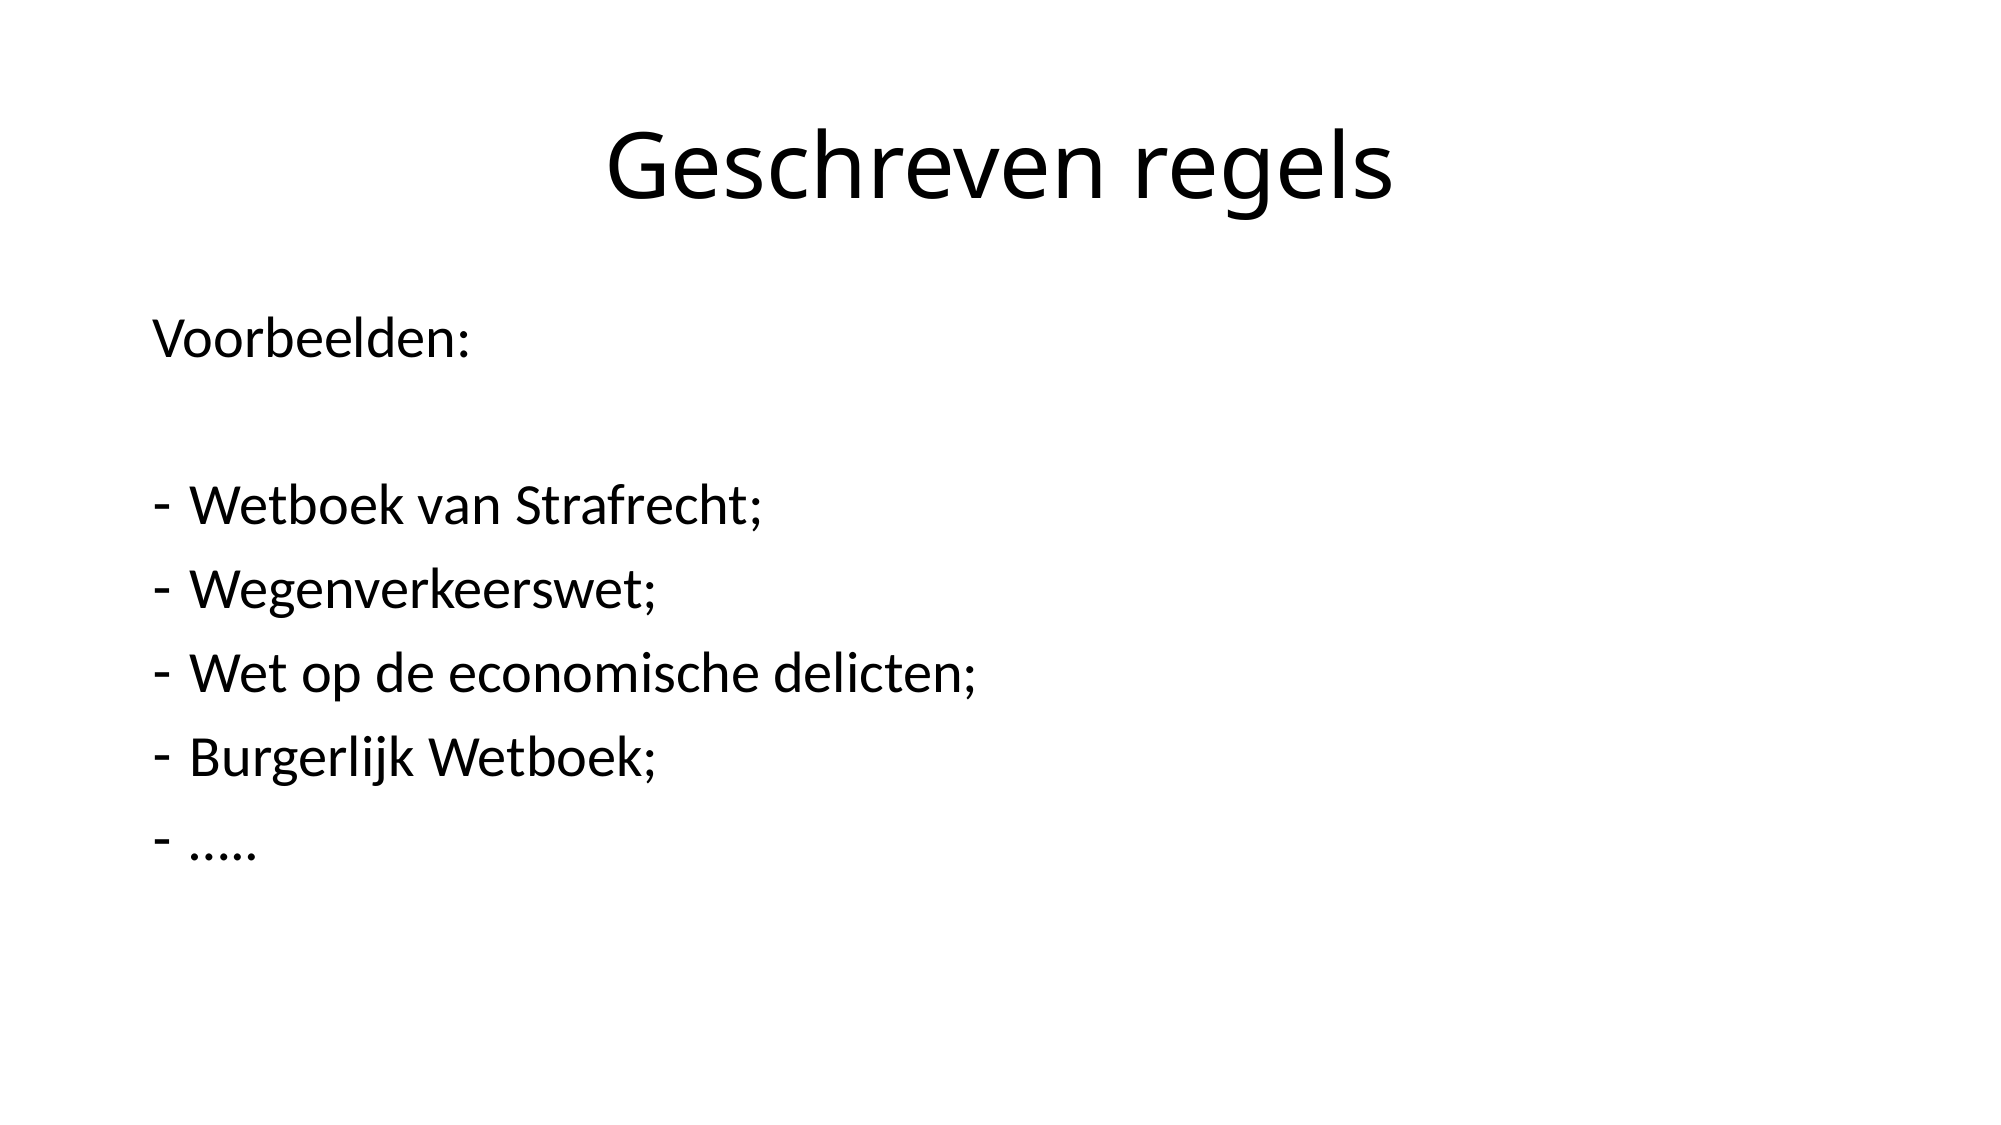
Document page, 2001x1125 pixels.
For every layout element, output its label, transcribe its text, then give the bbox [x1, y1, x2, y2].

list Voorbeelden: Wetboek van Strafrecht; Wegenverkeerswet; Wet op de economische delicten; Burgerlijk Wetboek; ….. [137, 299, 1863, 1014]
title Geschreven regels [137, 59, 1863, 278]
